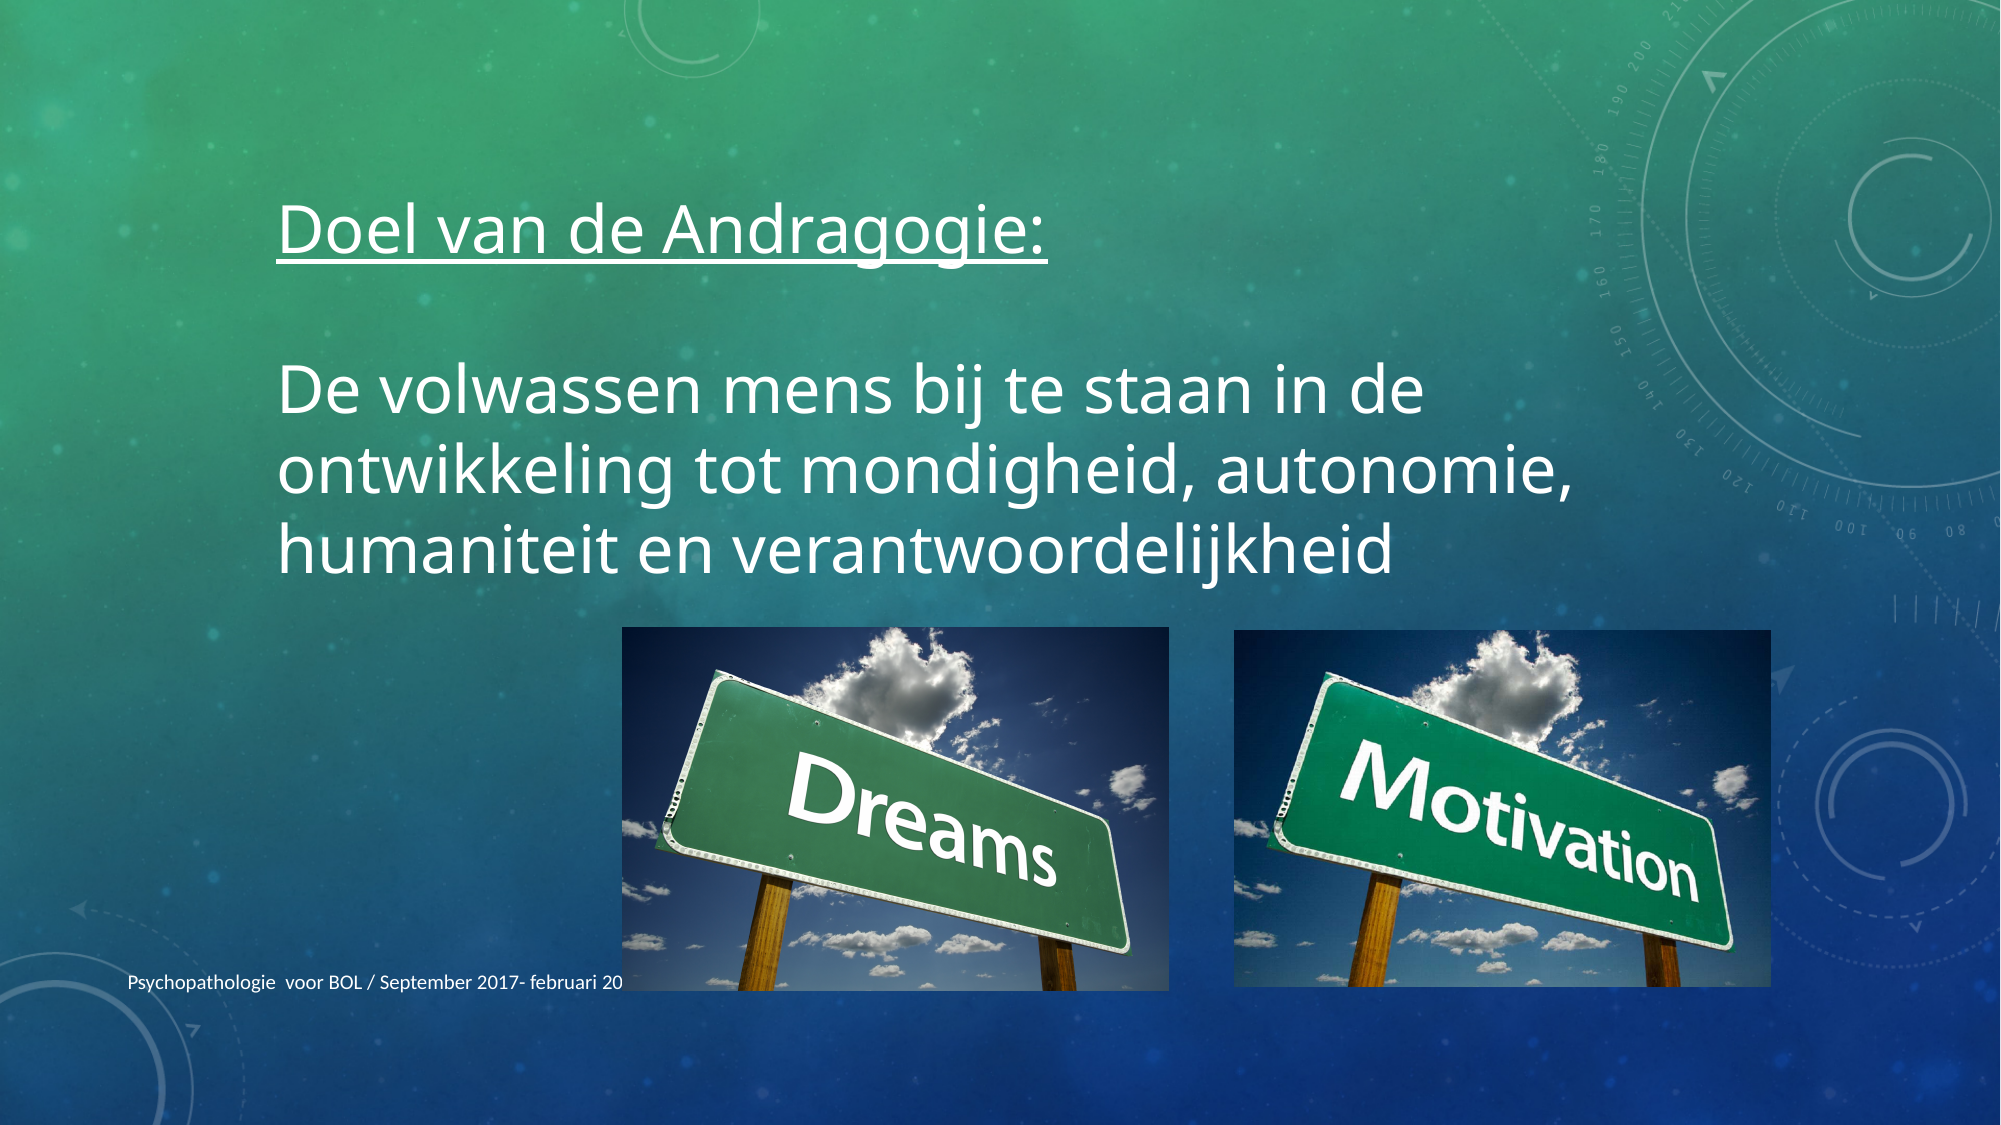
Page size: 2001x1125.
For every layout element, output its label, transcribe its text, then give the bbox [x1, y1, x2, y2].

picture [0, 0, 2001, 1125]
text_box Doel van de Andragogie: De volwassen mens bij te staan in de ontwikkeling tot mondigheid, autonomie, humaniteit en verantwoordelijkheid [261, 179, 1698, 594]
footer Psychopathologie voor BOL / September 2017- februari 2018 [112, 963, 1397, 1025]
